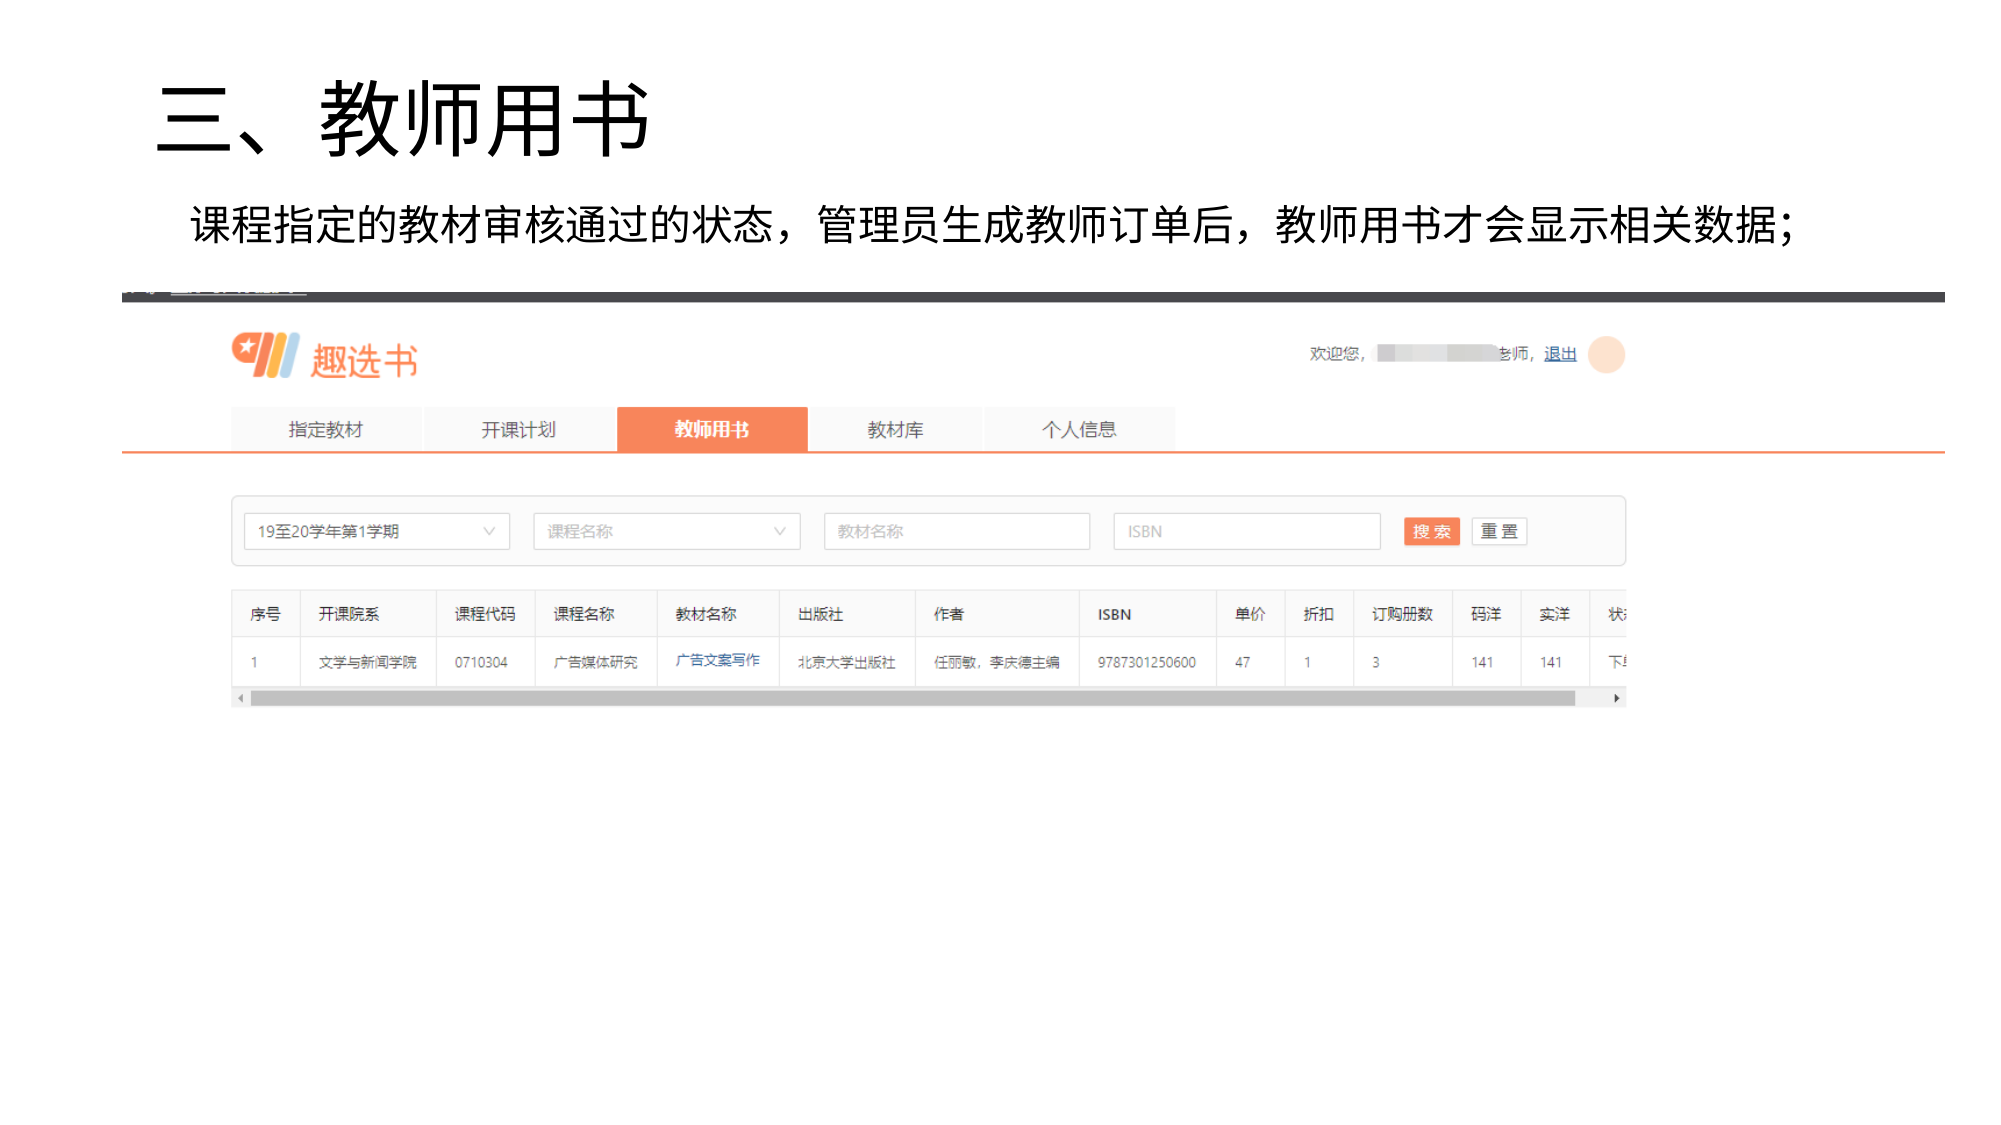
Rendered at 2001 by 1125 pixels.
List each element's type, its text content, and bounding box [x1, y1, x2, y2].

title 三、教师用书 课程指定的教材审核通过的状态，管理员生成教师订单后，教师用书才会显示相关数据； [137, 59, 1863, 278]
picture [122, 292, 1945, 1086]
